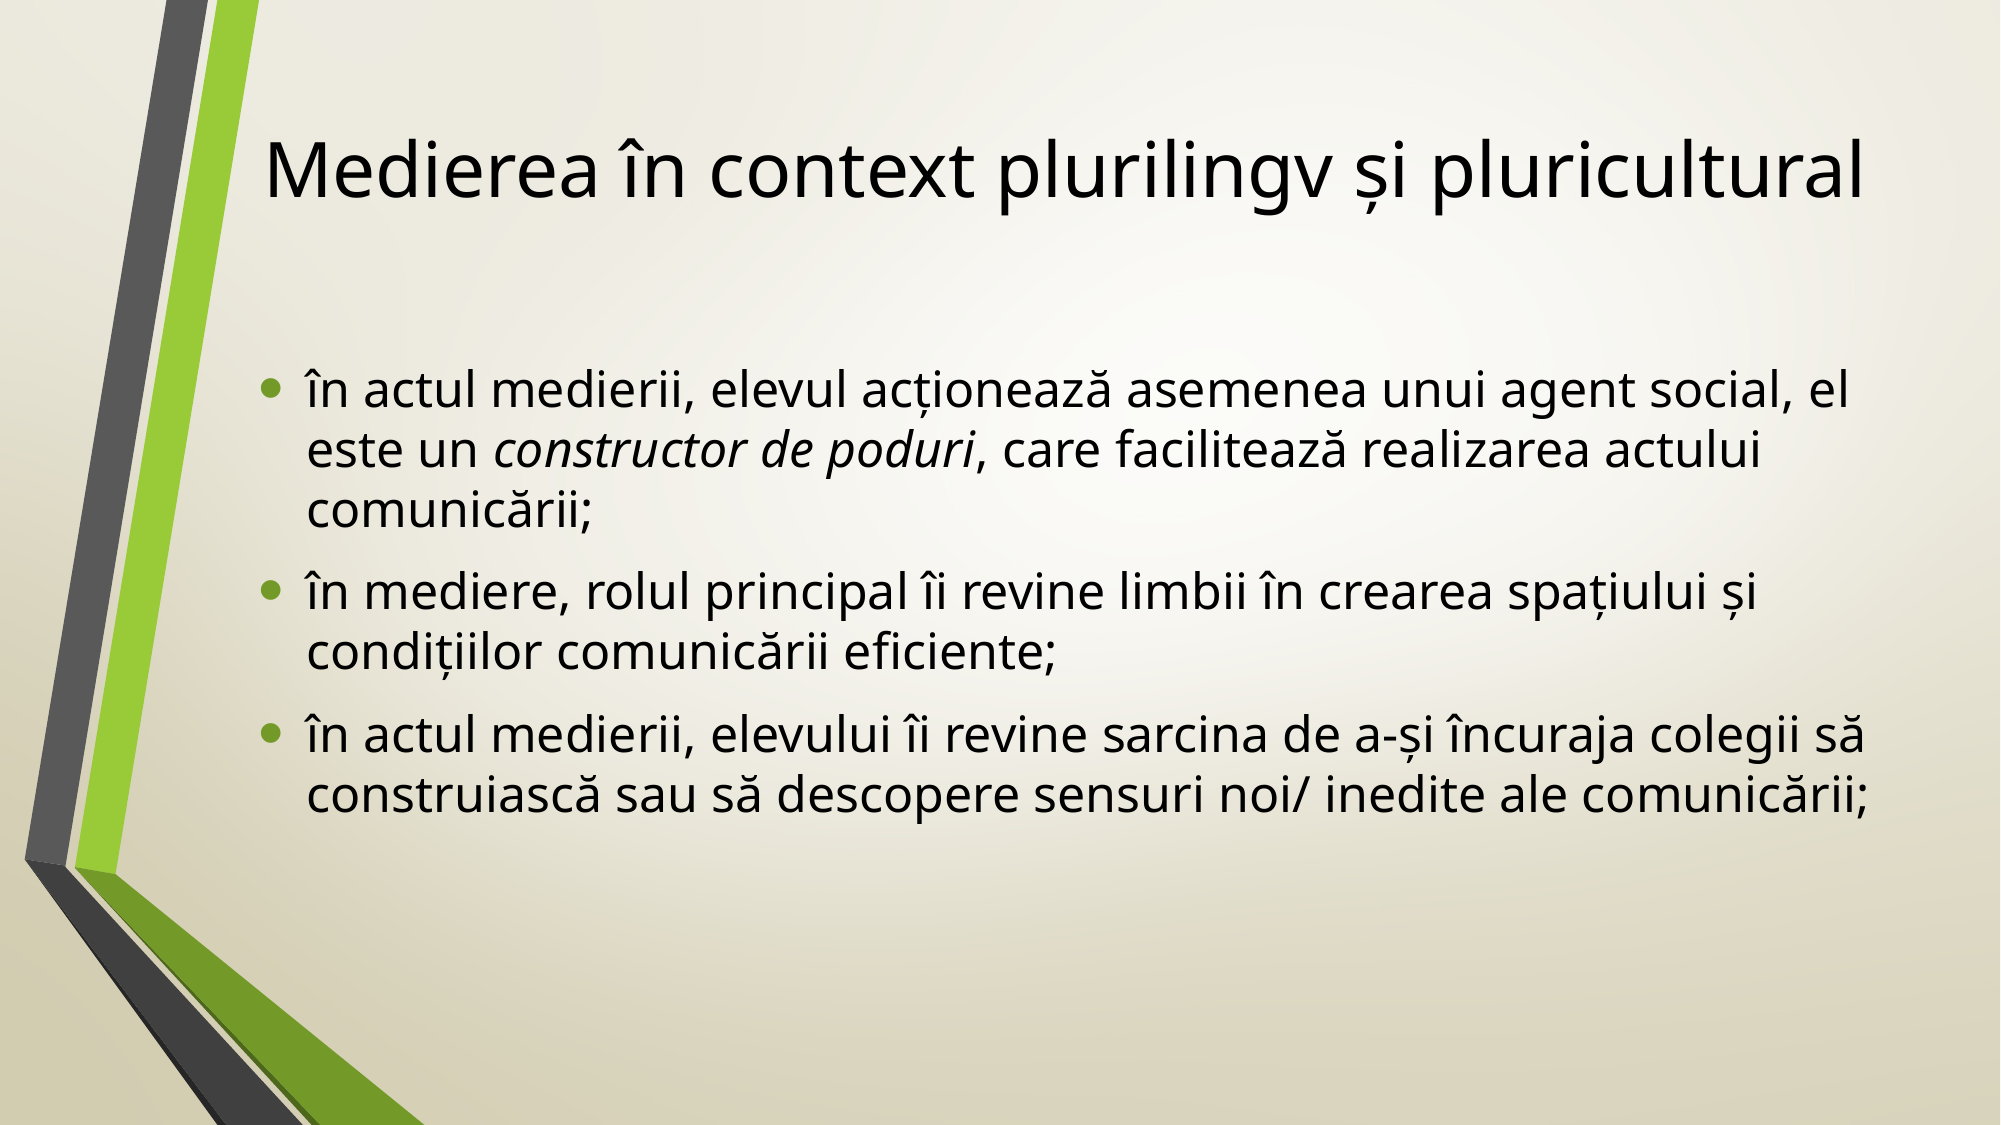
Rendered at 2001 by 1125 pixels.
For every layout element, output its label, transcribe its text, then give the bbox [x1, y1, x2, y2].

list în actul medierii, elevul acționează asemenea unui agent social, el este un constructor de poduri, care facilitează realizarea actului comunicării; în mediere, rolul principal îi revine limbii în crearea spațiului și condițiilor comunicării eficiente; în actul medierii, elevului îi revine sarcina de a-și încuraja colegii să construiască sau să descopere sensuri noi/ inedite ale comunicării; [243, 221, 1887, 1041]
title Medierea în context plurilingv și pluricultural [243, 112, 1887, 221]
